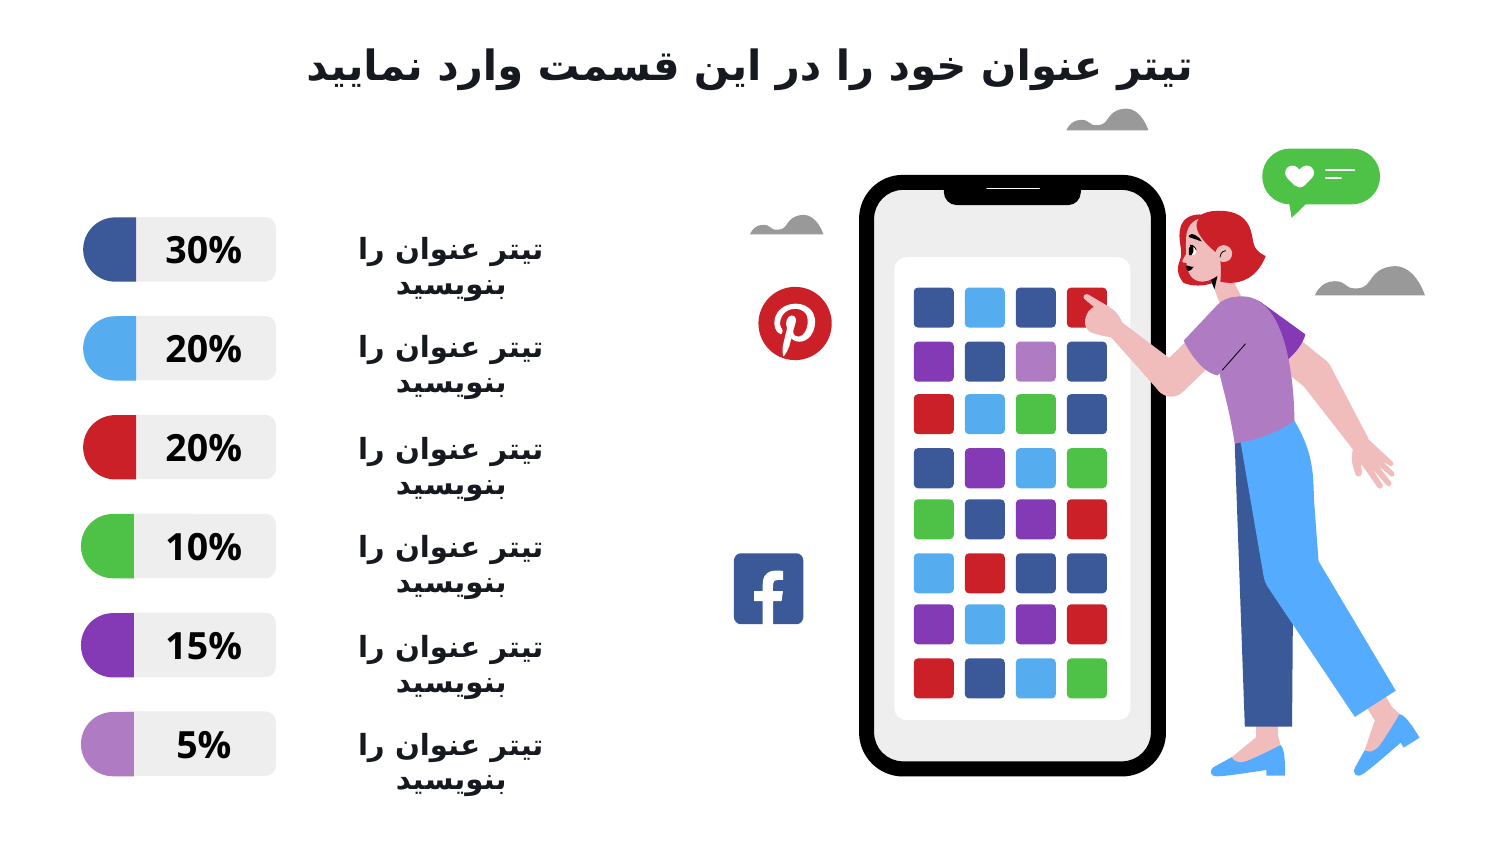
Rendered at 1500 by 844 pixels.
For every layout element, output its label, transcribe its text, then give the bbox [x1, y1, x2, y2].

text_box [733, 553, 804, 627]
text_box [122, 612, 276, 678]
text_box [1066, 108, 1149, 131]
text_box تیتر عنوان را بنویسید [287, 718, 615, 804]
text_box تیتر عنوان را بنویسید [287, 620, 615, 706]
text_box 10% [144, 520, 263, 571]
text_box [749, 214, 836, 361]
text_box تیتر عنوان را بنویسید [287, 422, 615, 508]
text_box [80, 711, 134, 777]
text_box [134, 711, 276, 776]
text_box [80, 513, 134, 579]
text_box [83, 217, 137, 282]
text_box [80, 613, 134, 678]
text_box [134, 513, 276, 579]
text_box [83, 415, 137, 480]
text_box 30% [144, 223, 263, 274]
text_box 15% [144, 619, 263, 670]
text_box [858, 174, 1167, 777]
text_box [1082, 210, 1420, 777]
text_box 5% [144, 718, 263, 769]
text_box [125, 315, 276, 381]
text_box تیتر عنوان را بنویسید [287, 320, 615, 406]
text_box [1261, 148, 1381, 209]
text_box [137, 217, 276, 282]
text_box تیتر عنوان را بنویسید [287, 223, 615, 308]
text_box تیتر عنوان را بنویسید [287, 520, 615, 606]
text_box 20% [144, 421, 263, 472]
text_box [83, 316, 137, 381]
text_box [124, 414, 276, 480]
text_box 20% [144, 322, 263, 373]
text_box تیتر عنوان خود را در این قسمت وارد نمایید [0, 6, 1500, 96]
